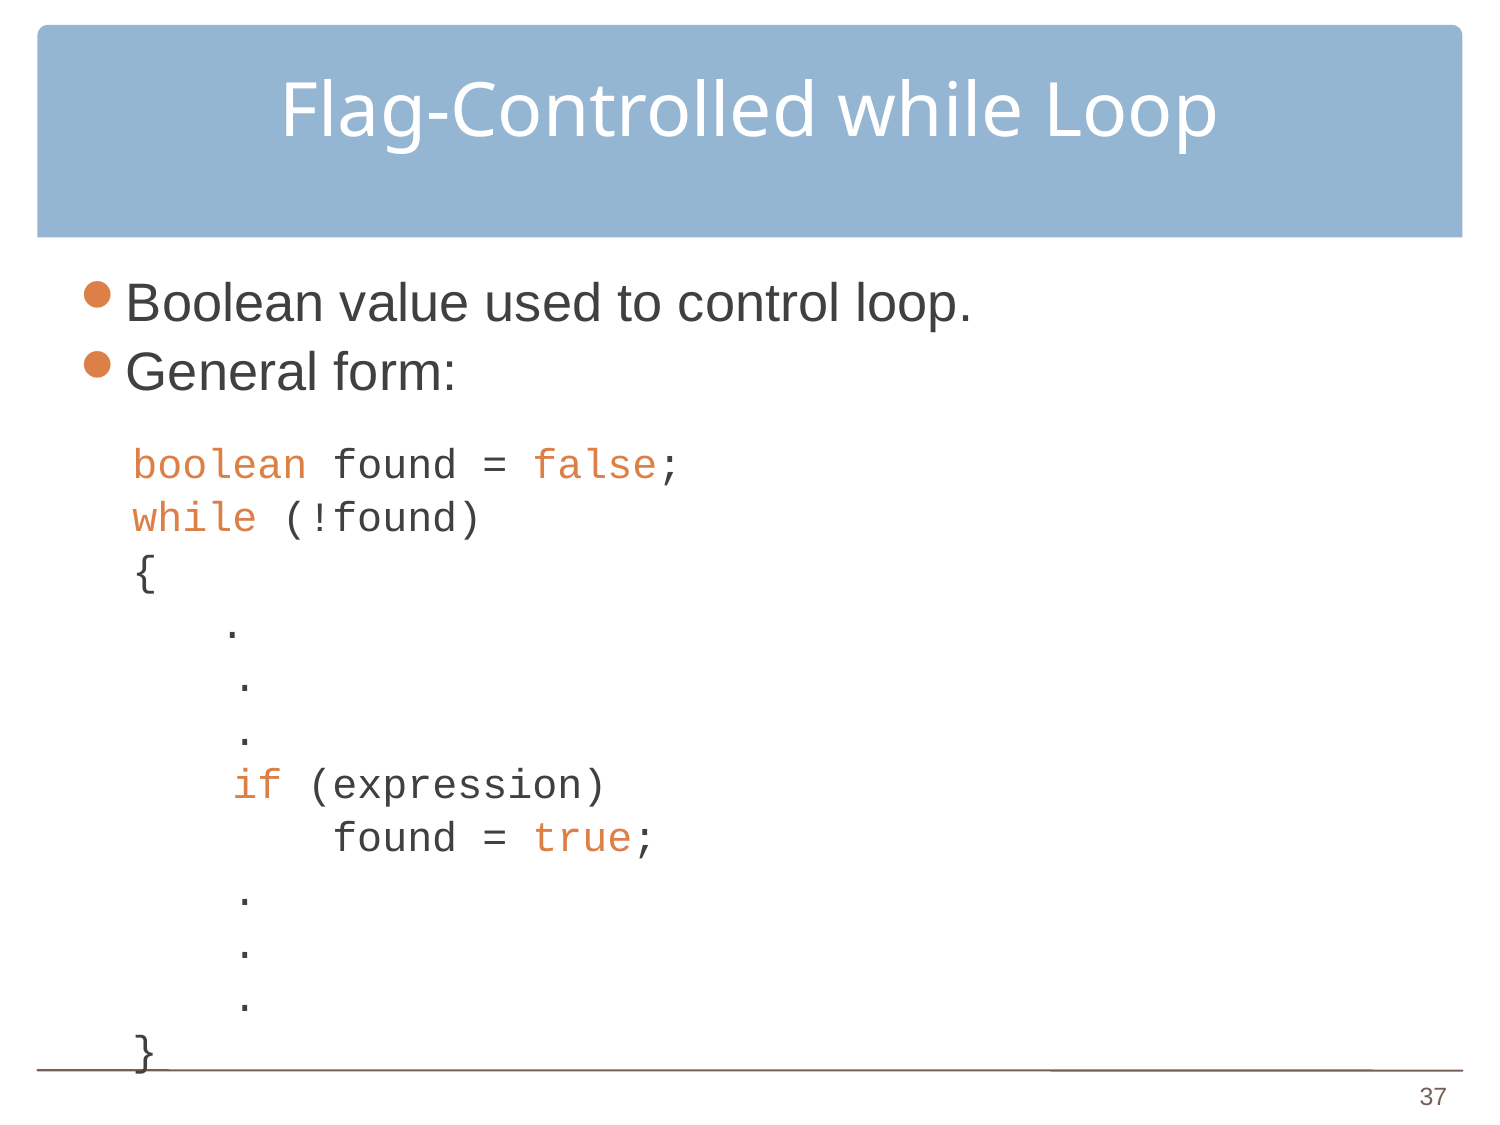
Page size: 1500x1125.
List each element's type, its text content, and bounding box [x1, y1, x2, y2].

list Boolean value used to control loop. General form: boolean found = false; while (!found) { . . . if (expression) found = true; . . . } [64, 266, 1321, 1076]
title Flag-Controlled while Loop [112, 37, 1388, 176]
slide_number 37 [1112, 1069, 1463, 1123]
